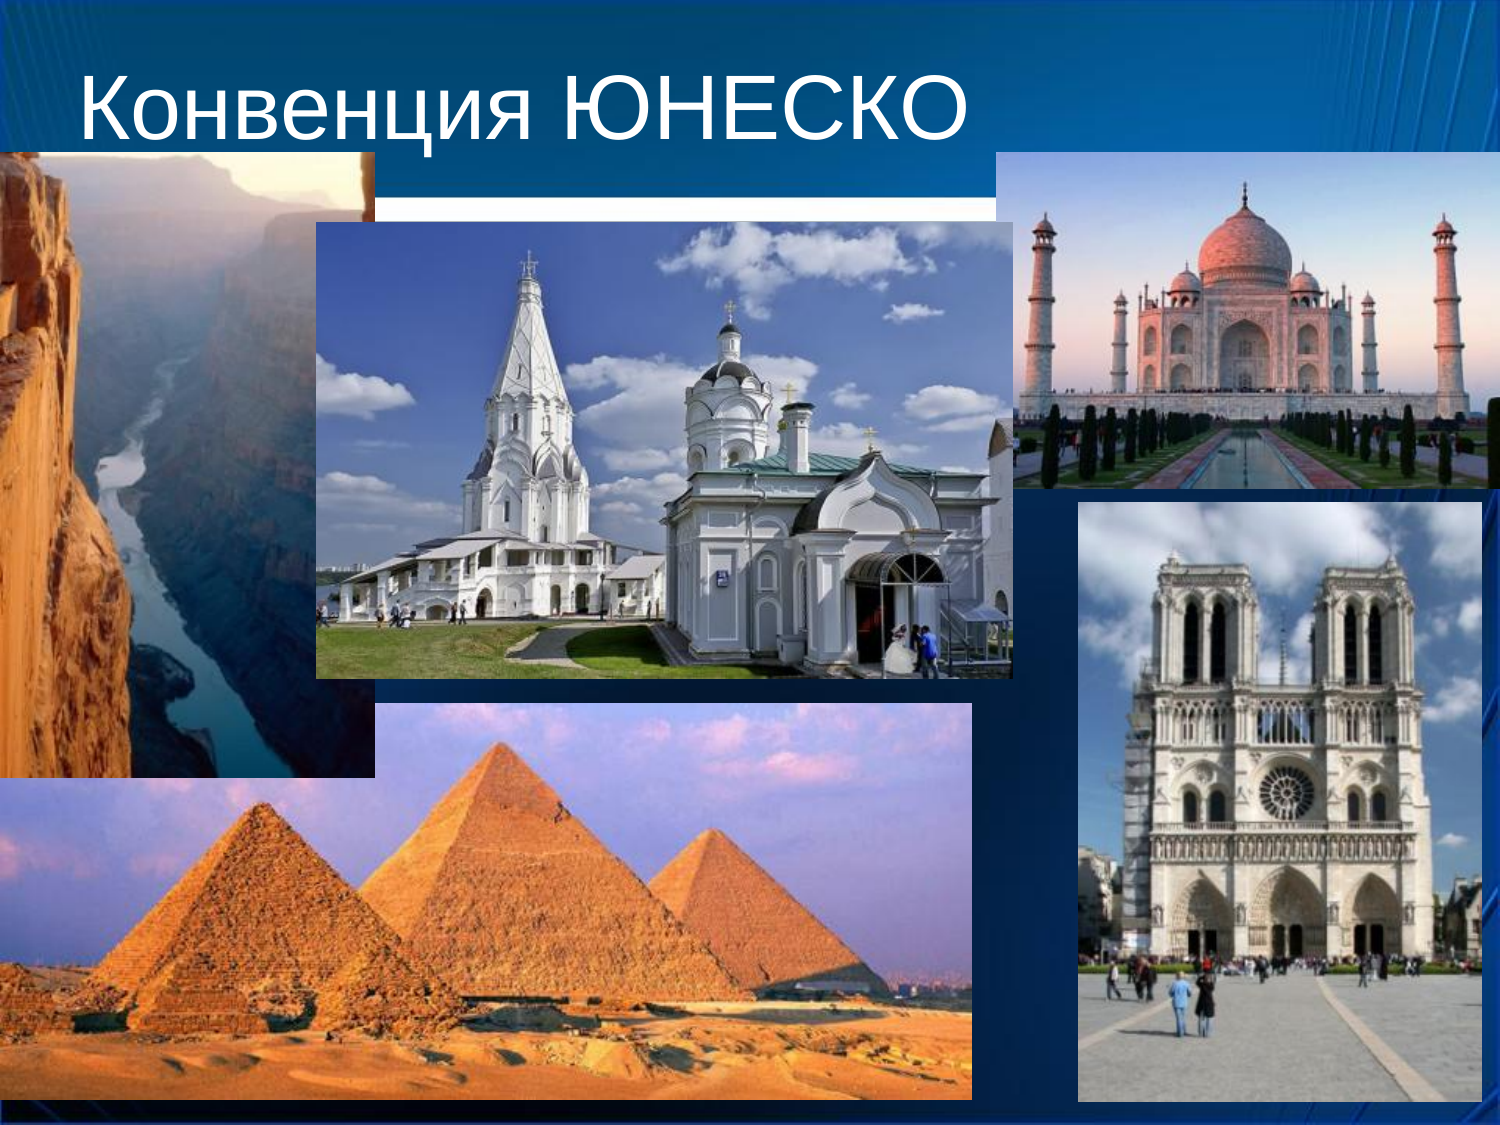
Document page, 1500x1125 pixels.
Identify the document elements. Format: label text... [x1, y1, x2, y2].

picture [0, 0, 1500, 1125]
title Конвенция ЮНЕСКО [62, 0, 1451, 206]
